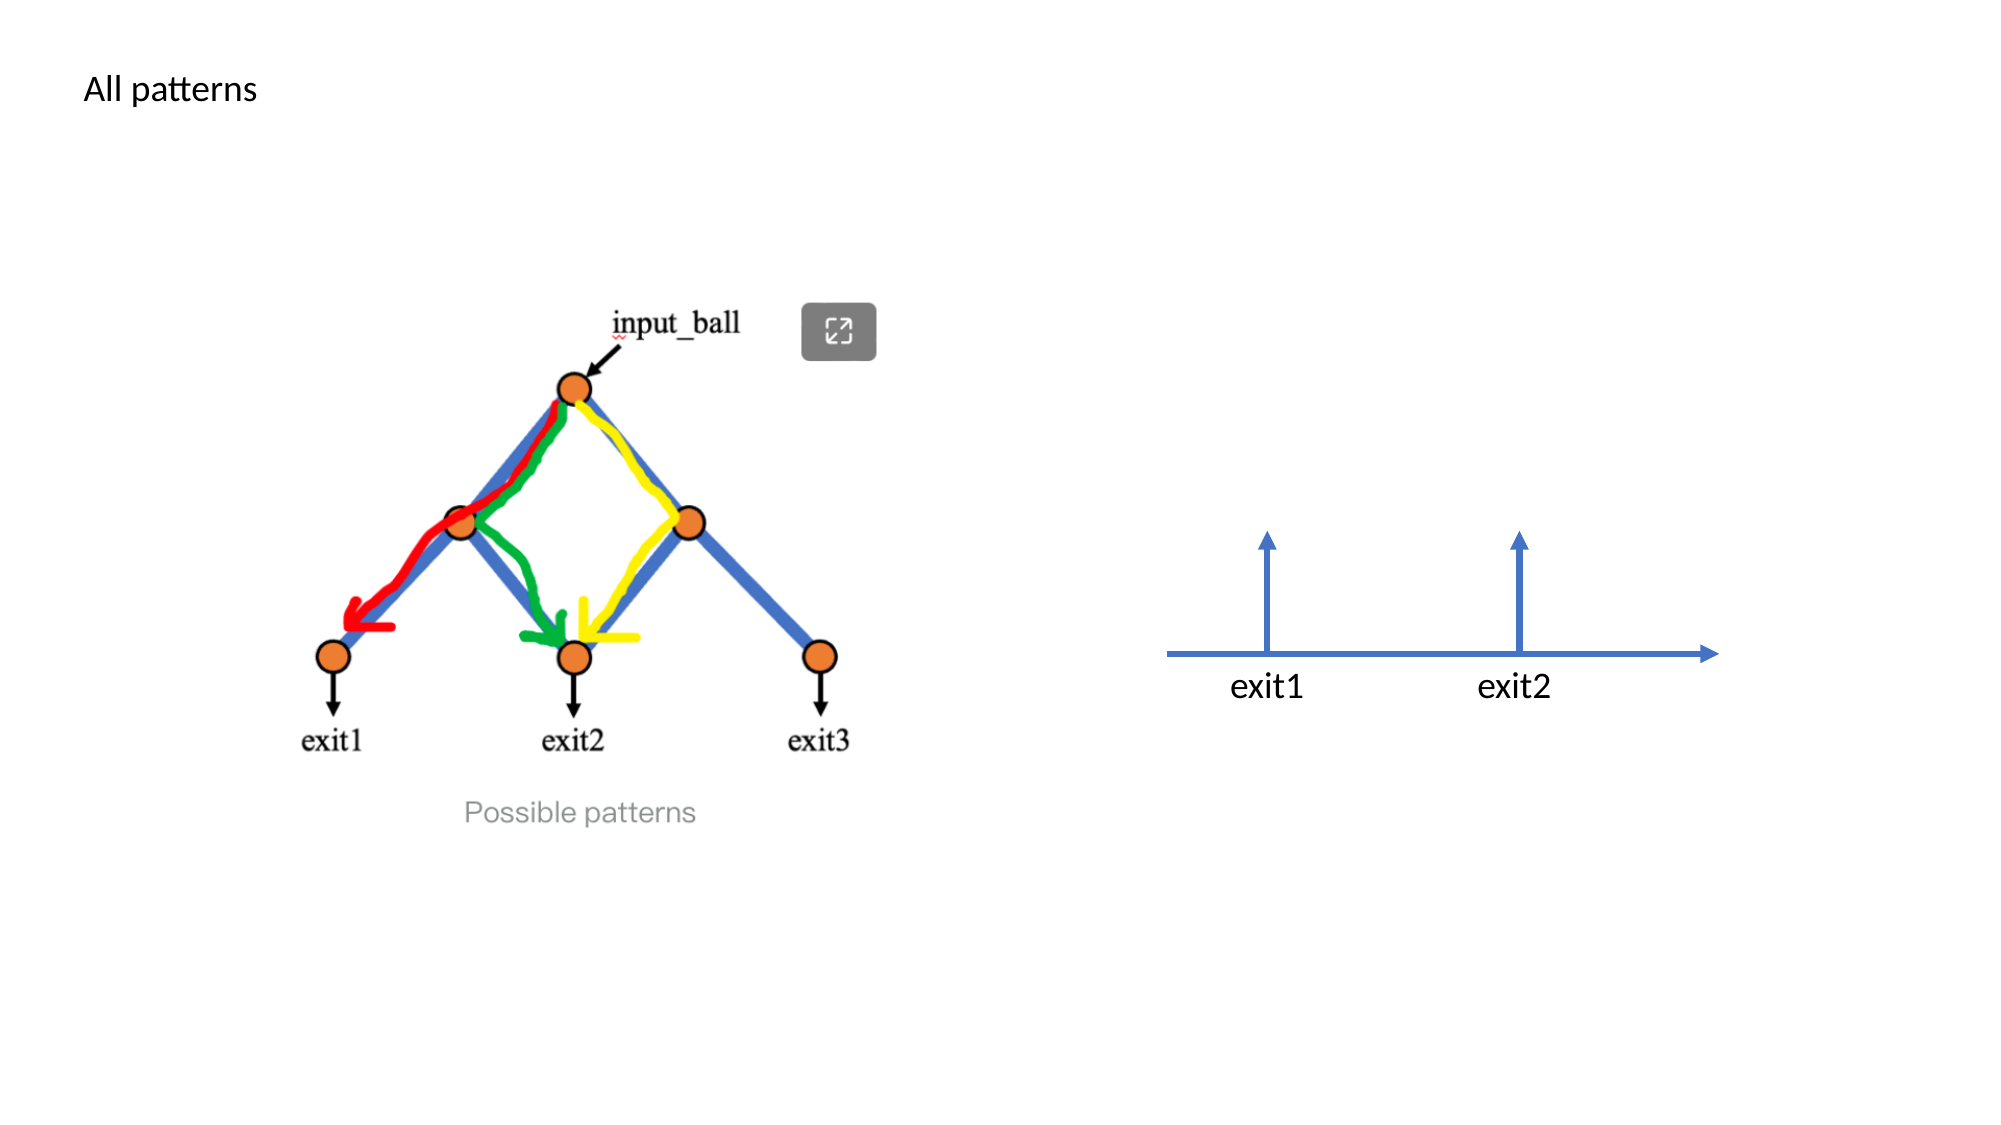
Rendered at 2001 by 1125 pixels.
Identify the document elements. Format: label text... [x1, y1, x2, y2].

text_box exit1 [1215, 654, 1320, 714]
text_box All patterns [68, 56, 273, 117]
picture [246, 287, 914, 838]
text_box exit2 [1462, 654, 1567, 714]
